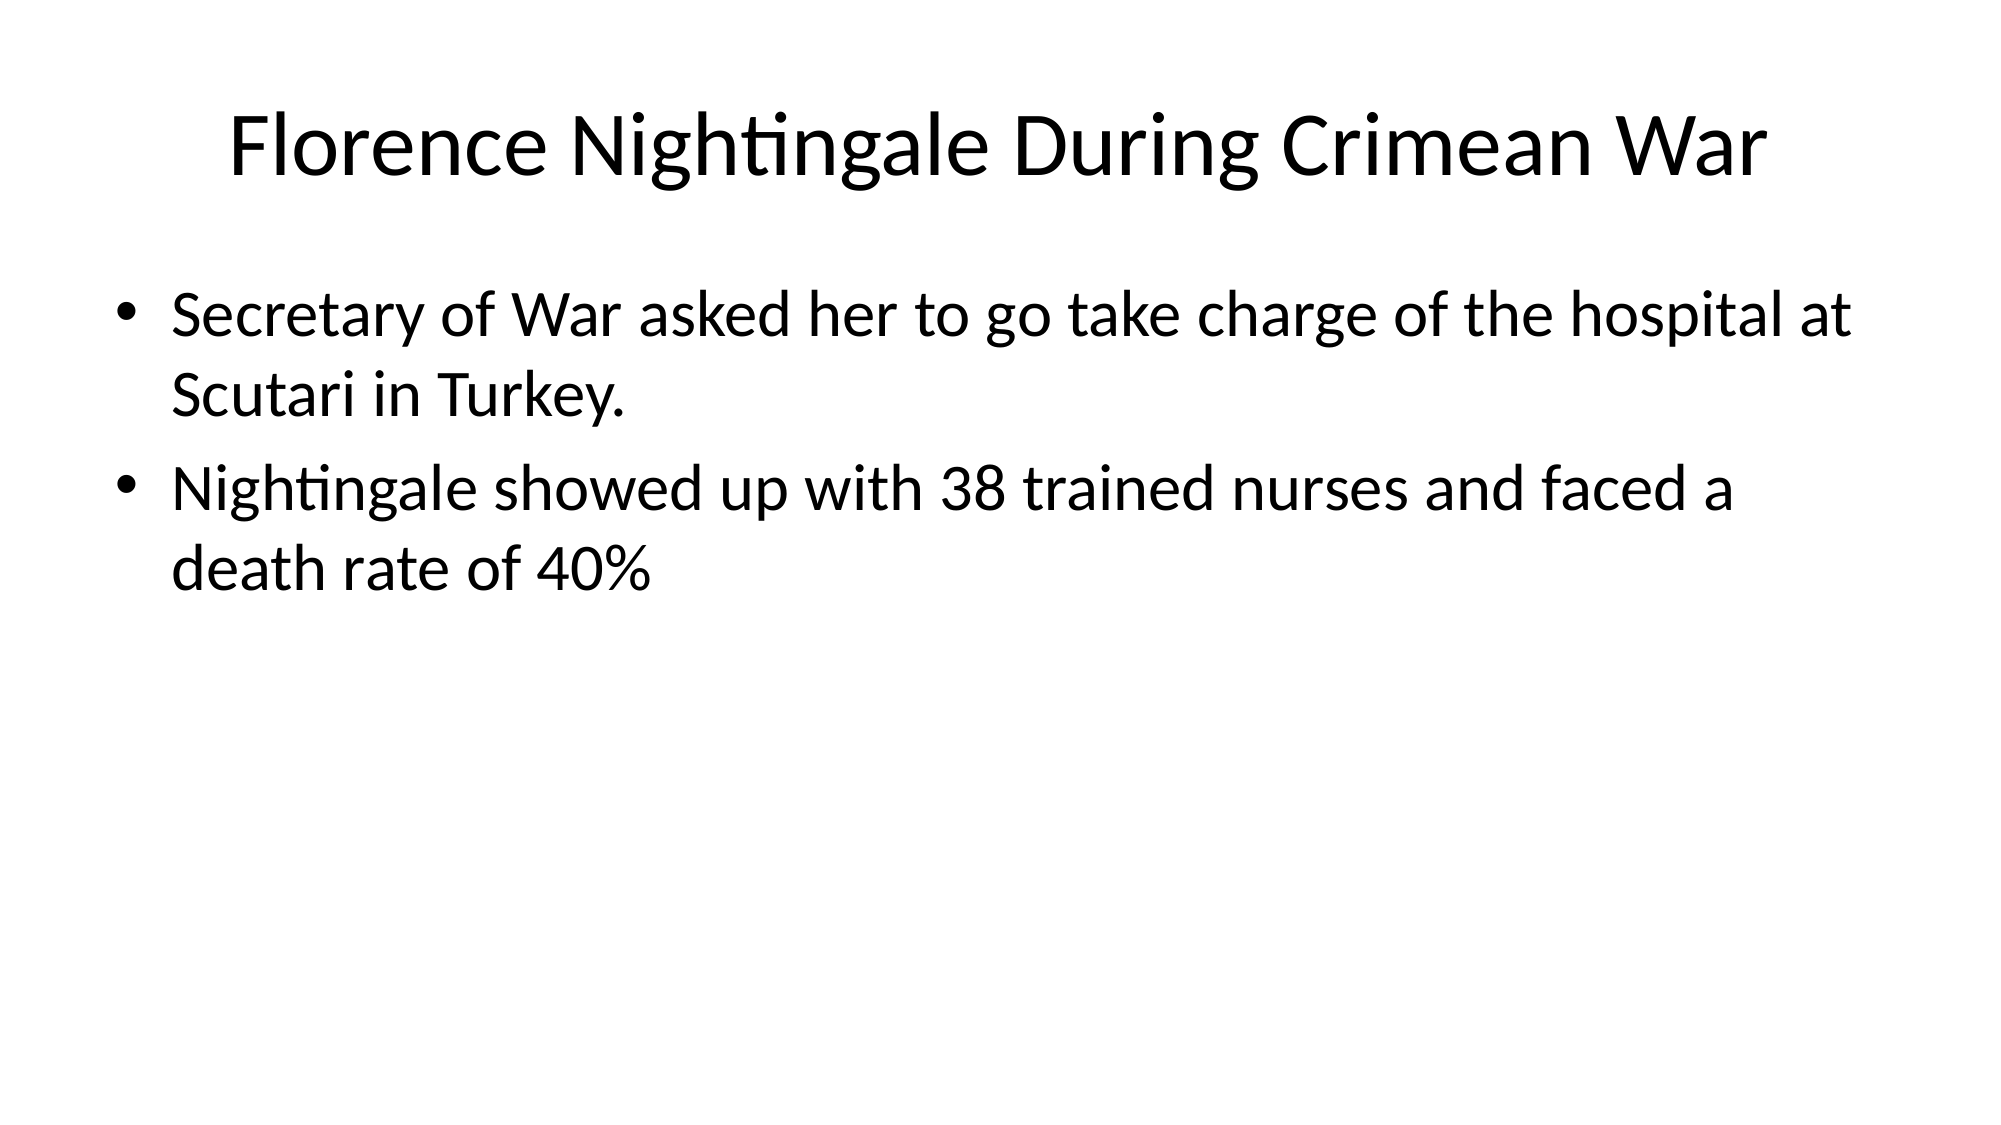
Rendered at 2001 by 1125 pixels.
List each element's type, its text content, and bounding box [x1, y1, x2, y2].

list Secretary of War asked her to go take charge of the hospital at Scutari in Turkey. Nightingale showed up with 38 trained nurses and faced a death rate of 40% [99, 262, 1900, 1005]
title Florence Nightingale During Crimean War [99, 45, 1900, 233]
